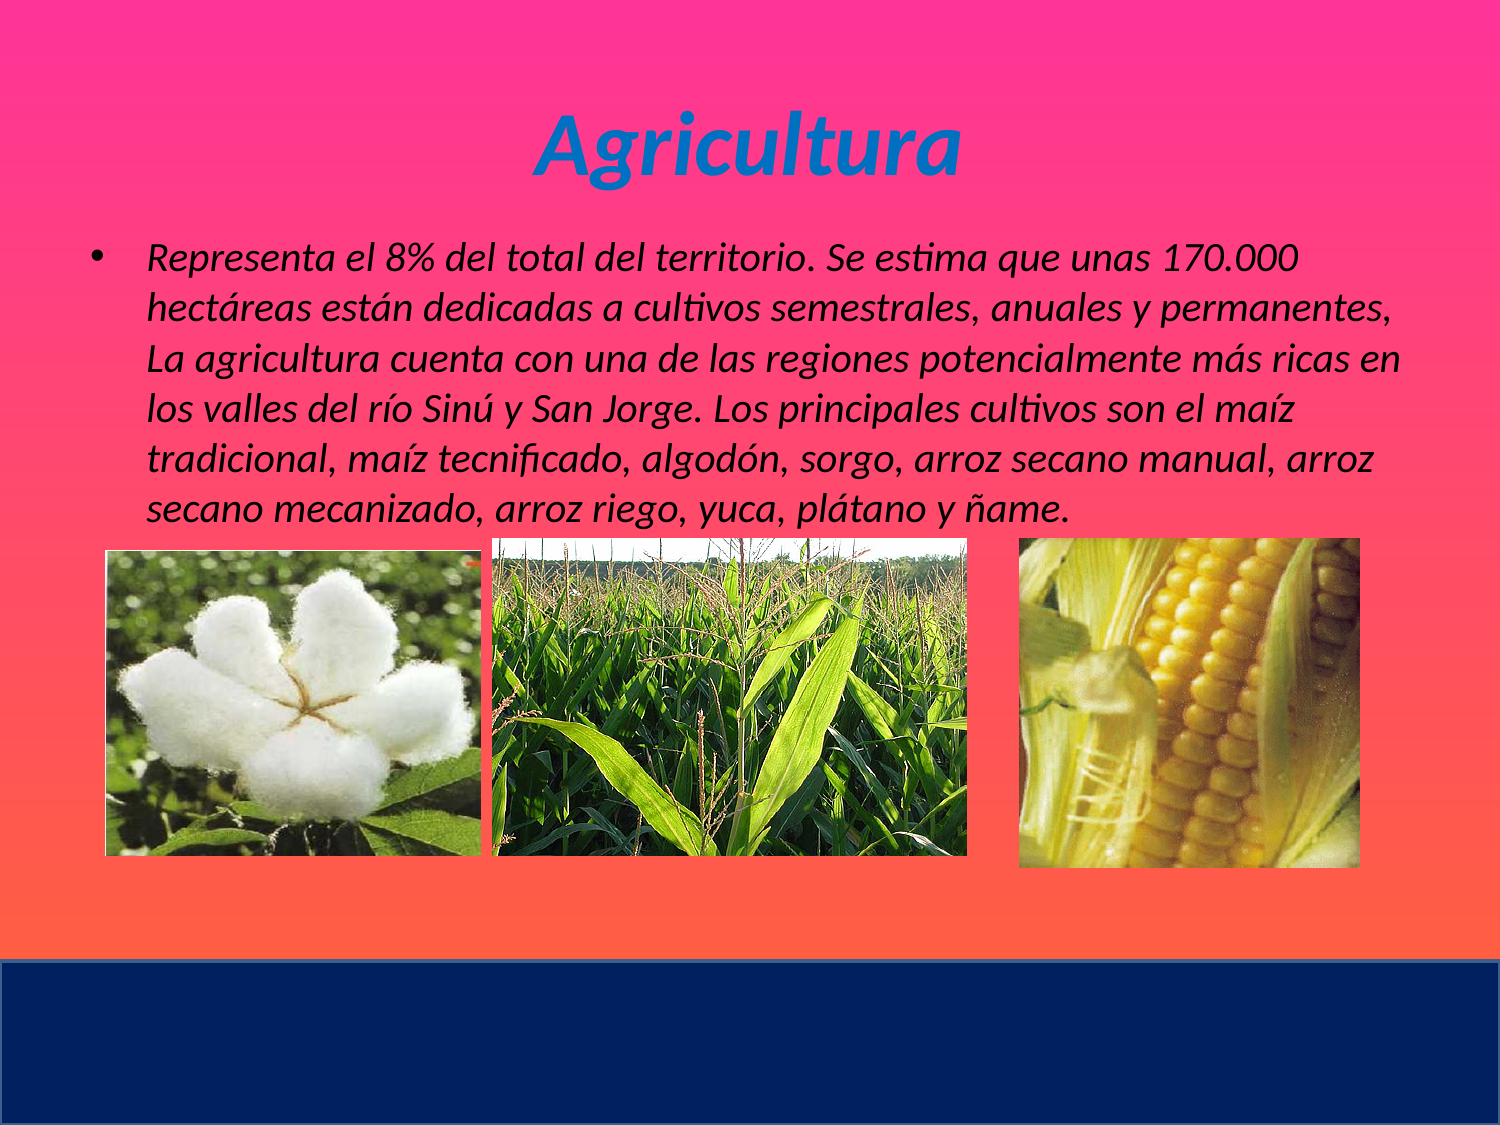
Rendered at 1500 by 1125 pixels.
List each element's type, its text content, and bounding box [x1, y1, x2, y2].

text_box [0, 959, 1500, 1125]
picture [105, 550, 481, 856]
list Representa el 8% del total del territorio. Se estima que unas 170.000 hectáreas están dedicadas a cultivos semestrales, anuales y permanentes, La agricultura cuenta con una de las regiones potencialmente más ricas en los valles del río Sinú y San Jorge. Los principales cultivos son el maíz tradicional, maíz tecnificado, algodón, sorgo, arroz secano manual, arroz secano mecanizado, arroz riego, yuca, plátano y ñame. [75, 222, 1425, 959]
title Agricultura [75, 45, 1425, 222]
picture [1019, 538, 1360, 868]
picture [491, 538, 967, 856]
